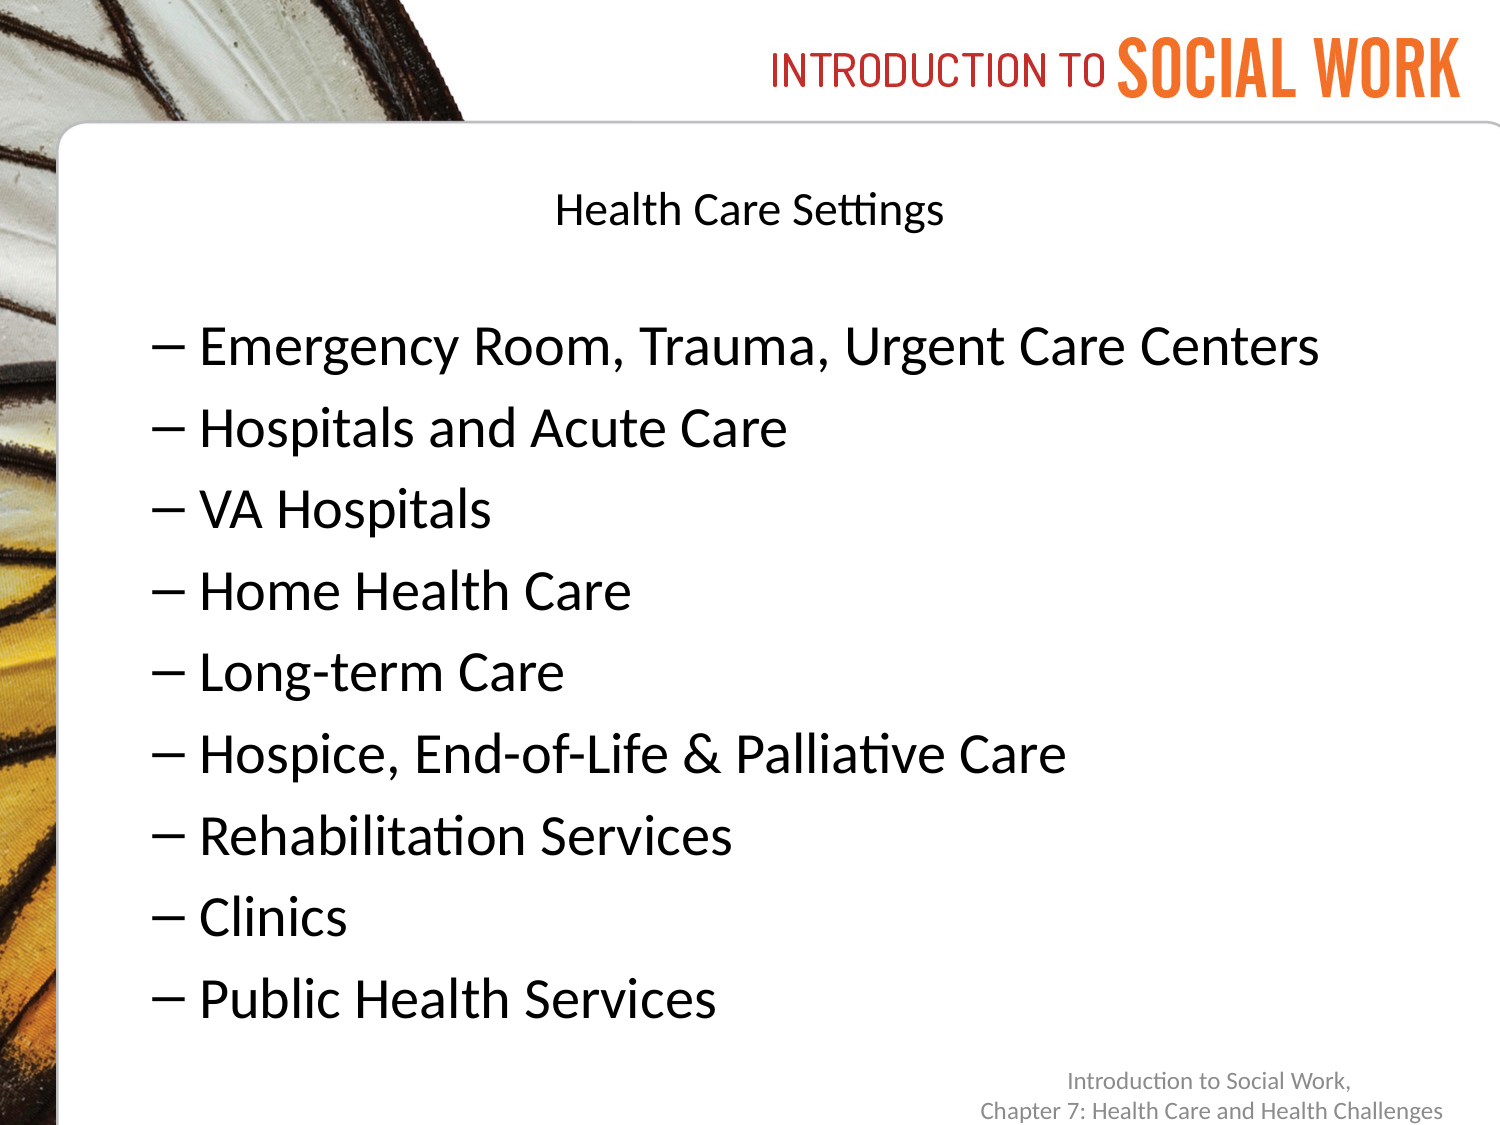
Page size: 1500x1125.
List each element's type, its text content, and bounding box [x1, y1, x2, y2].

title Health Care Settings [75, 112, 1425, 299]
list Emergency Room, Trauma, Urgent Care Centers Hospitals and Acute Care VA Hospitals Home Health Care Long-term Care Hospice, End-of-Life & Palliative Care Rehabilitation Services Clinics Public Health Services [62, 299, 1475, 1050]
footer Introduction to Social Work, Chapter 7: Health Care and Health Challenges [950, 1065, 1475, 1125]
picture [0, 0, 1500, 1125]
